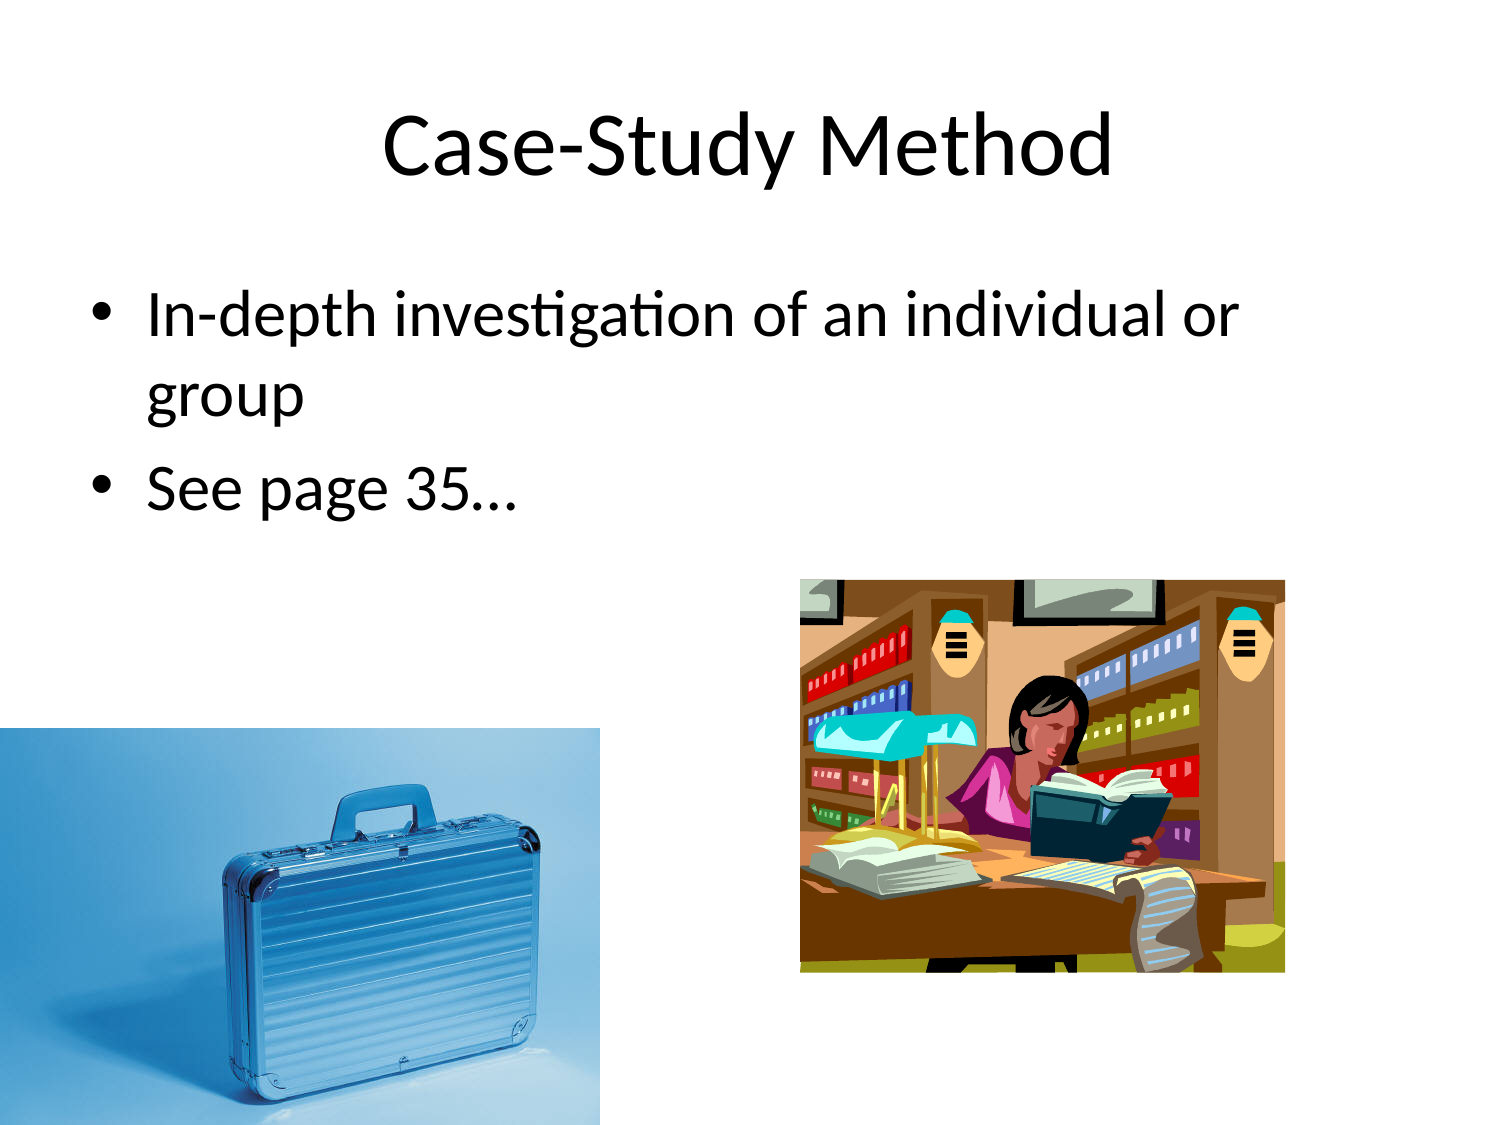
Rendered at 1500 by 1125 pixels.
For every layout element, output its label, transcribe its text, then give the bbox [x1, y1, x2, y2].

picture [0, 727, 601, 1125]
picture [799, 574, 1291, 978]
title Case-Study Method [74, 44, 1426, 233]
list In-depth investigation of an individual or group See page 35… [74, 262, 1426, 1006]
